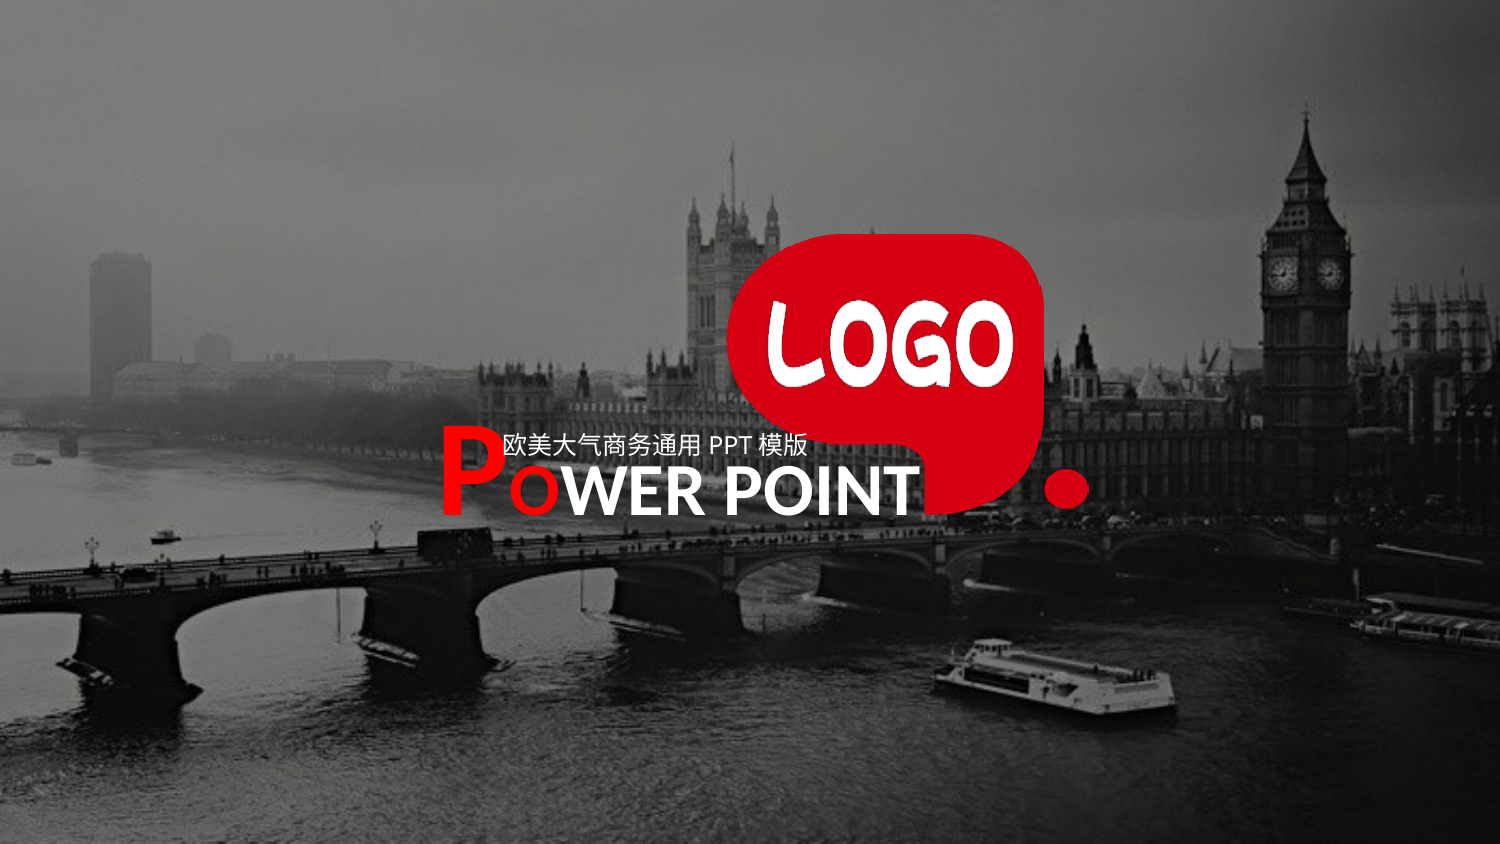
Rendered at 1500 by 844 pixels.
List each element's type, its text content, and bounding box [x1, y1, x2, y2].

picture [0, 0, 1500, 844]
text_box 欧美大气商务通用PPT模版 [487, 421, 726, 467]
text_box POWER POINT [421, 410, 936, 550]
